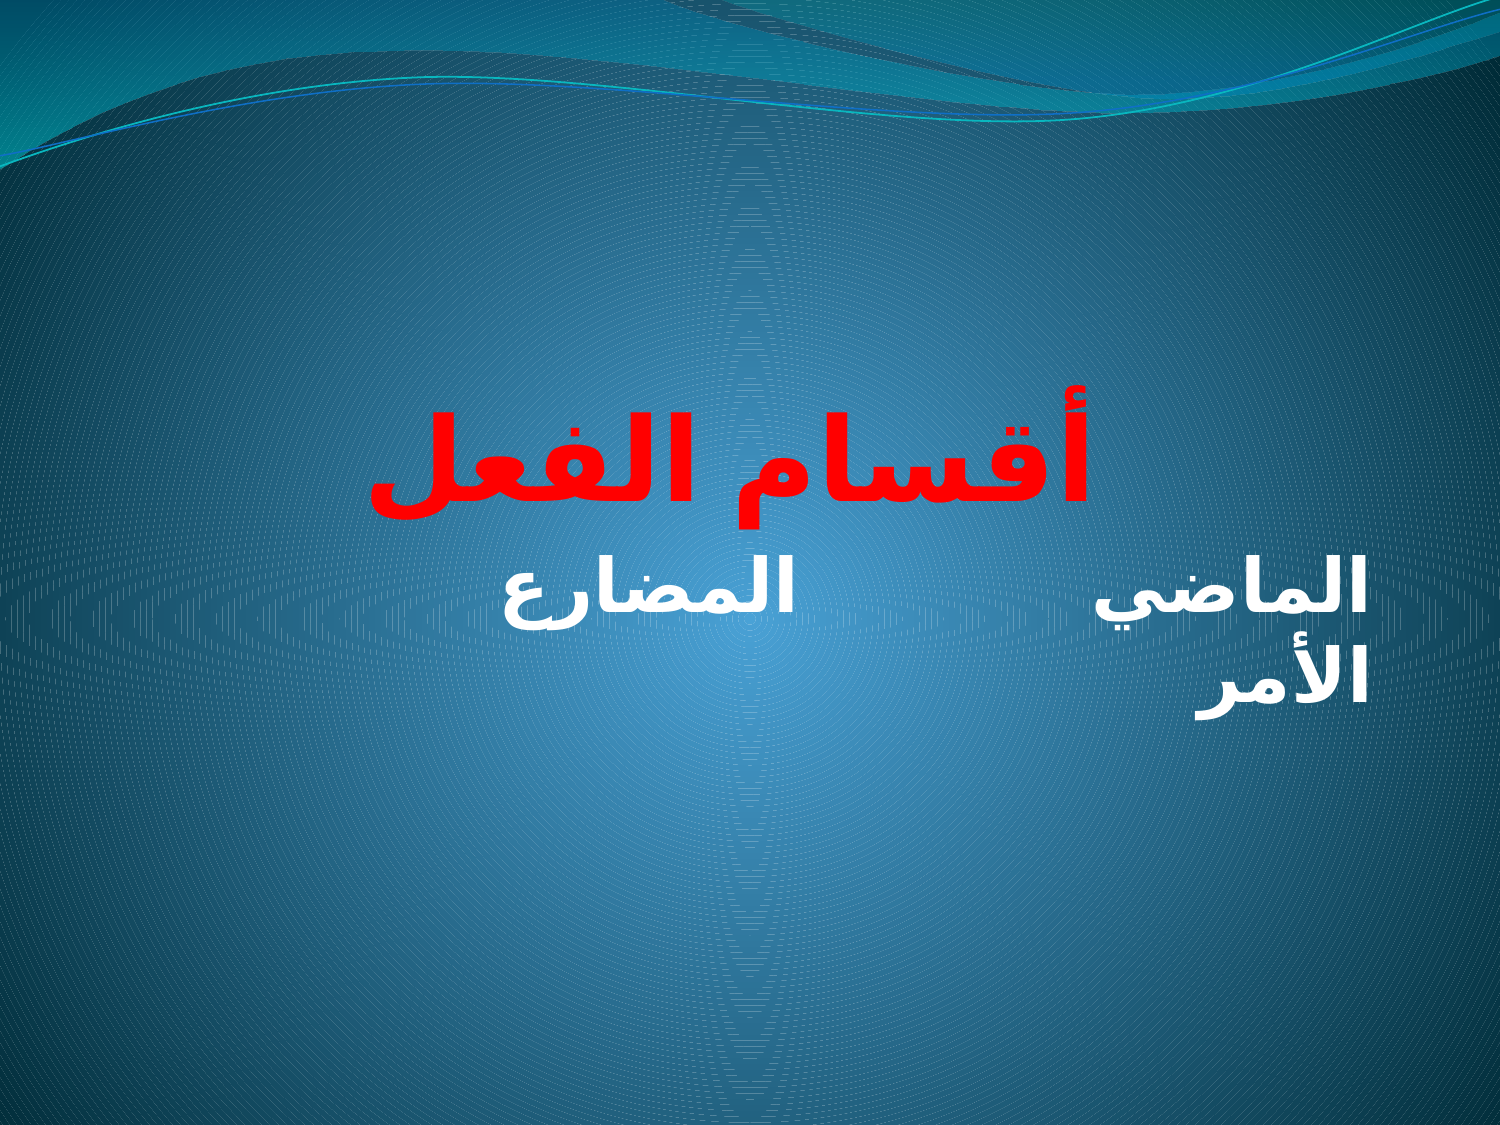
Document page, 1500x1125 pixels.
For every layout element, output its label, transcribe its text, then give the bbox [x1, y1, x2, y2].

title أقسام الفعل [87, 224, 1376, 525]
subtitle الماضي المضارع الأمر [87, 529, 1376, 818]
